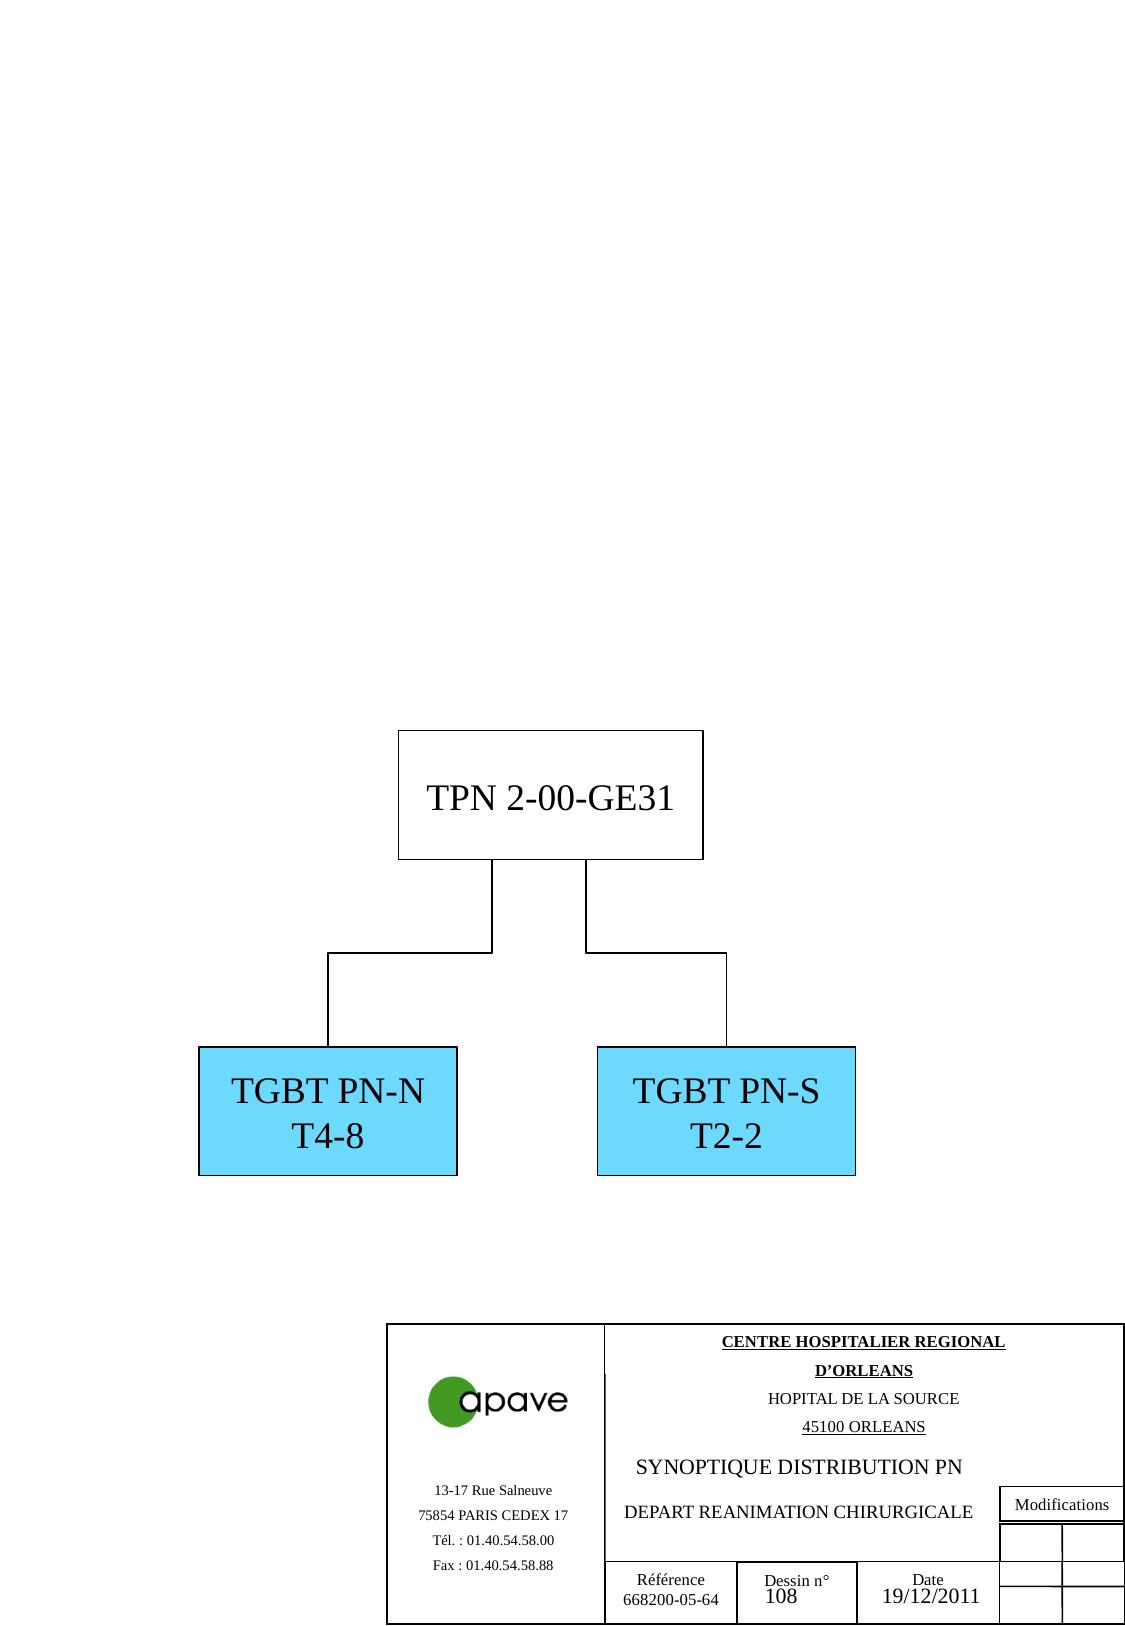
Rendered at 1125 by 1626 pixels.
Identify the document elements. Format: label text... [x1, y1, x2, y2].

text_box TGBT PN-S T2-2 [595, 1045, 857, 1178]
picture [399, 1362, 596, 1443]
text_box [316, 870, 505, 1036]
text_box SYNOPTIQUE DISTRIBUTION PN [621, 1445, 985, 1487]
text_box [562, 882, 751, 1024]
text_box TPN 2-00-GE31 [396, 728, 705, 861]
text_box DEPART REANIMATION CHIRURGICALE [609, 1492, 1008, 1530]
text_box TGBT PN-N T4-8 [197, 1045, 459, 1178]
text_box 108 [750, 1574, 832, 1616]
text_box 19/12/2011 [867, 1574, 1008, 1616]
